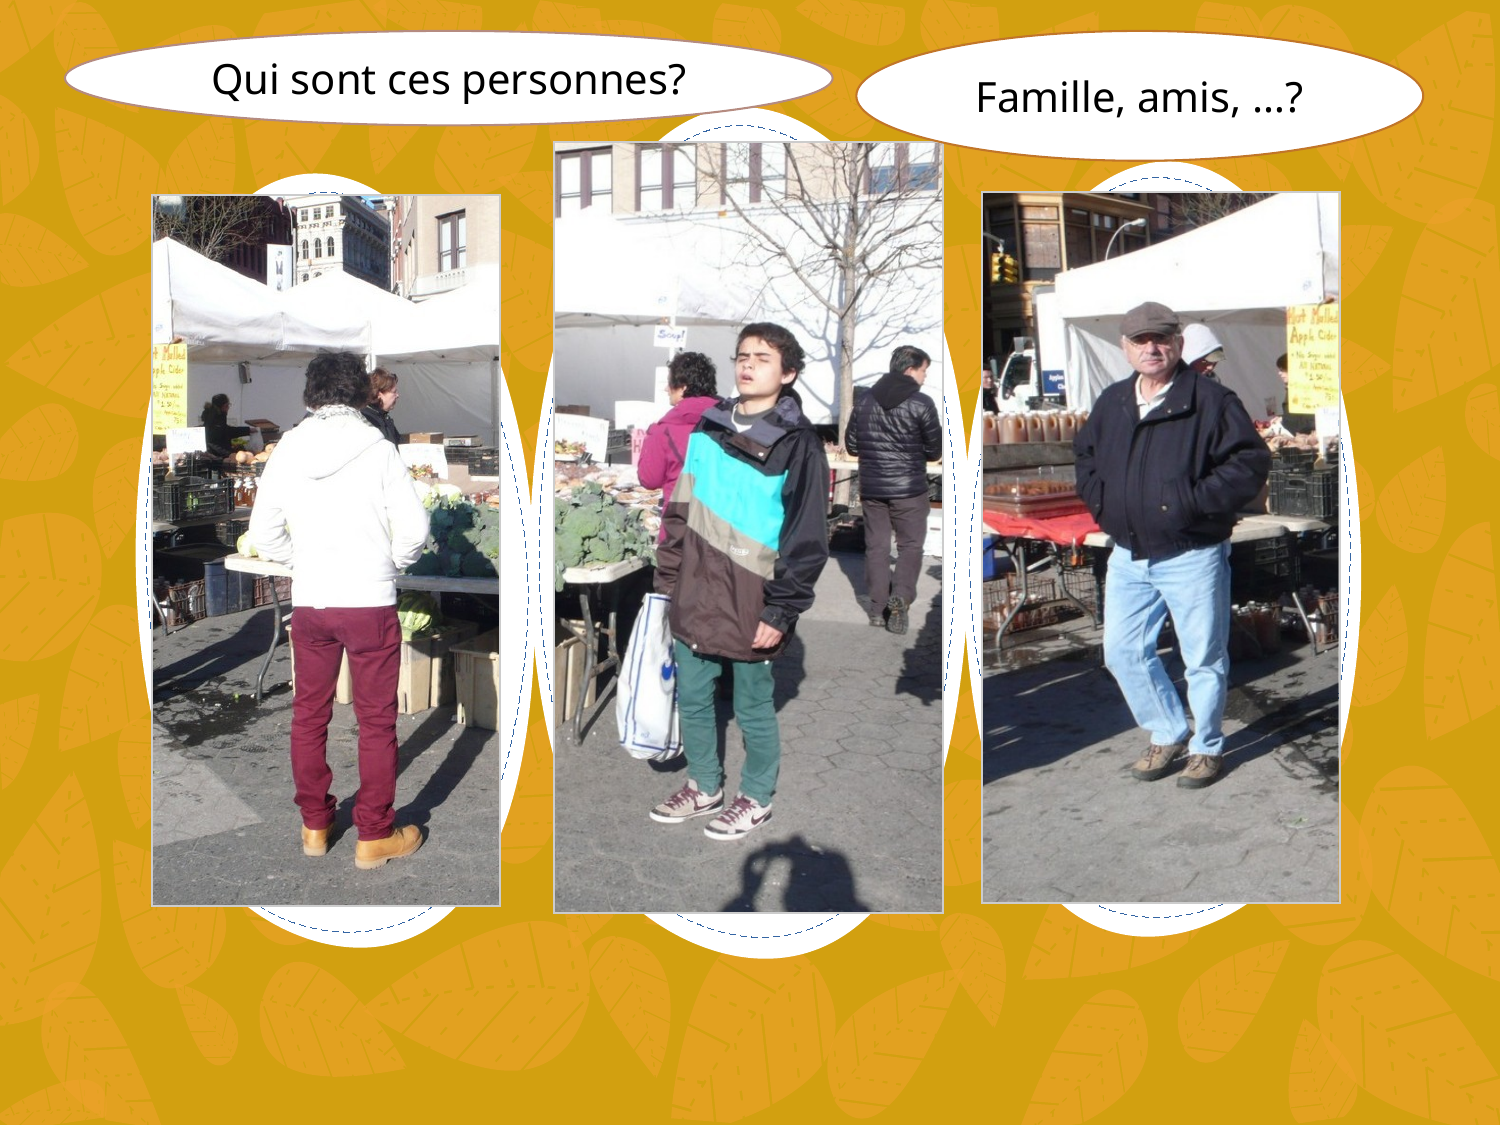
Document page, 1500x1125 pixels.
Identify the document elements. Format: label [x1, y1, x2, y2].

picture [152, 195, 500, 906]
text_box [856, 30, 1424, 162]
picture [554, 142, 943, 913]
picture [982, 192, 1339, 902]
text_box [64, 30, 833, 126]
